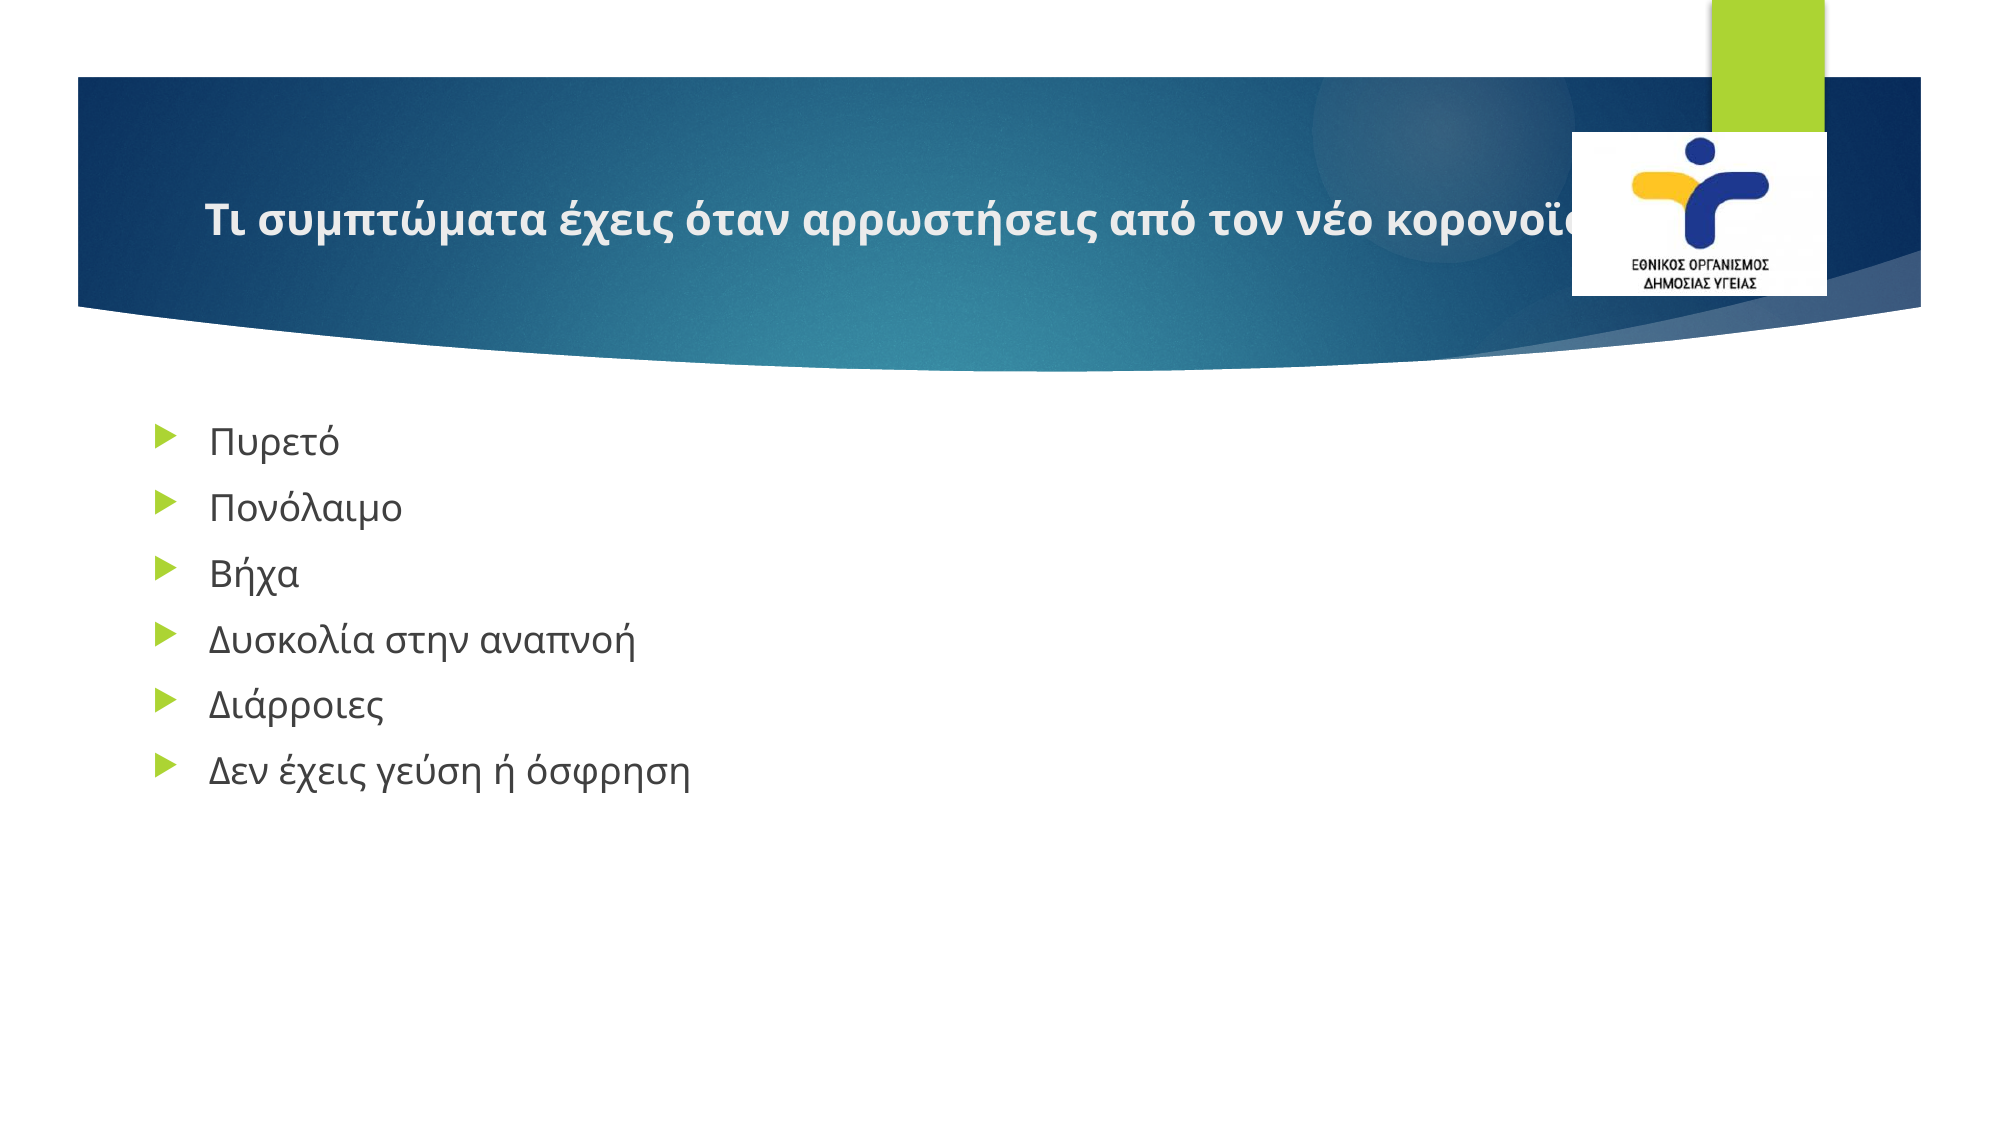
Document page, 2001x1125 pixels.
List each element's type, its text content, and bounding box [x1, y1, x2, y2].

title Τι συμπτώματα έχεις όταν αρρωστήσεις από τον νέο κορονοϊό; [189, 159, 1566, 276]
picture [1571, 131, 1827, 296]
list Πυρετό Πονόλαιμο Βήχα Δυσκολία στην αναπνοή Διάρροιες Δεν έχεις γεύση ή όσφρηση [137, 410, 1021, 976]
